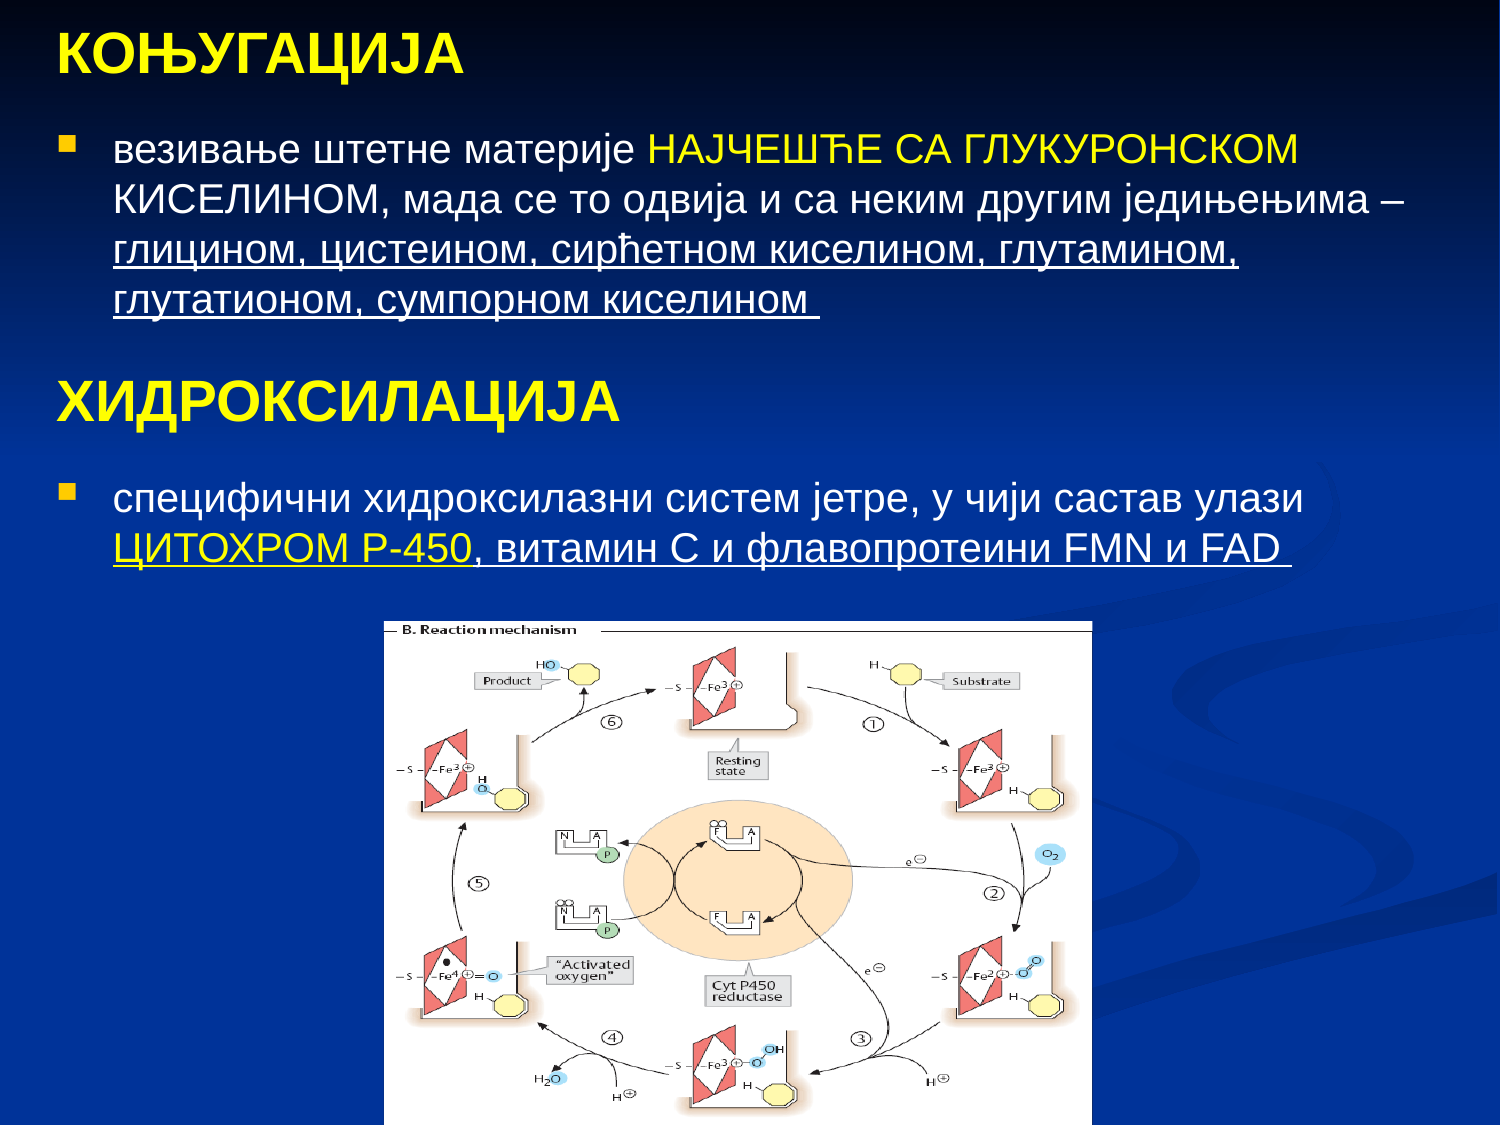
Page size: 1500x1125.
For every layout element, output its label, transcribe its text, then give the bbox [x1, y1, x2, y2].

list КОЊУГАЦИЈА везивање штетне материје НАЈЧЕШЋЕ СА ГЛУКУРОНСКОМ КИСЕЛИНОМ, мада се то одвија и са неким другим једињењима – глицином, цистеином, сирћетном киселином, глутамином, глутатионом, сумпорном киселином ХИДРОКСИЛАЦИЈА специфични хидроксилазни систем јетре, у чији састав улази ЦИТОХРОМ P-450, витамин C и флавопротеини FMN и FAD [40, 6, 1429, 958]
picture [383, 621, 1093, 1125]
